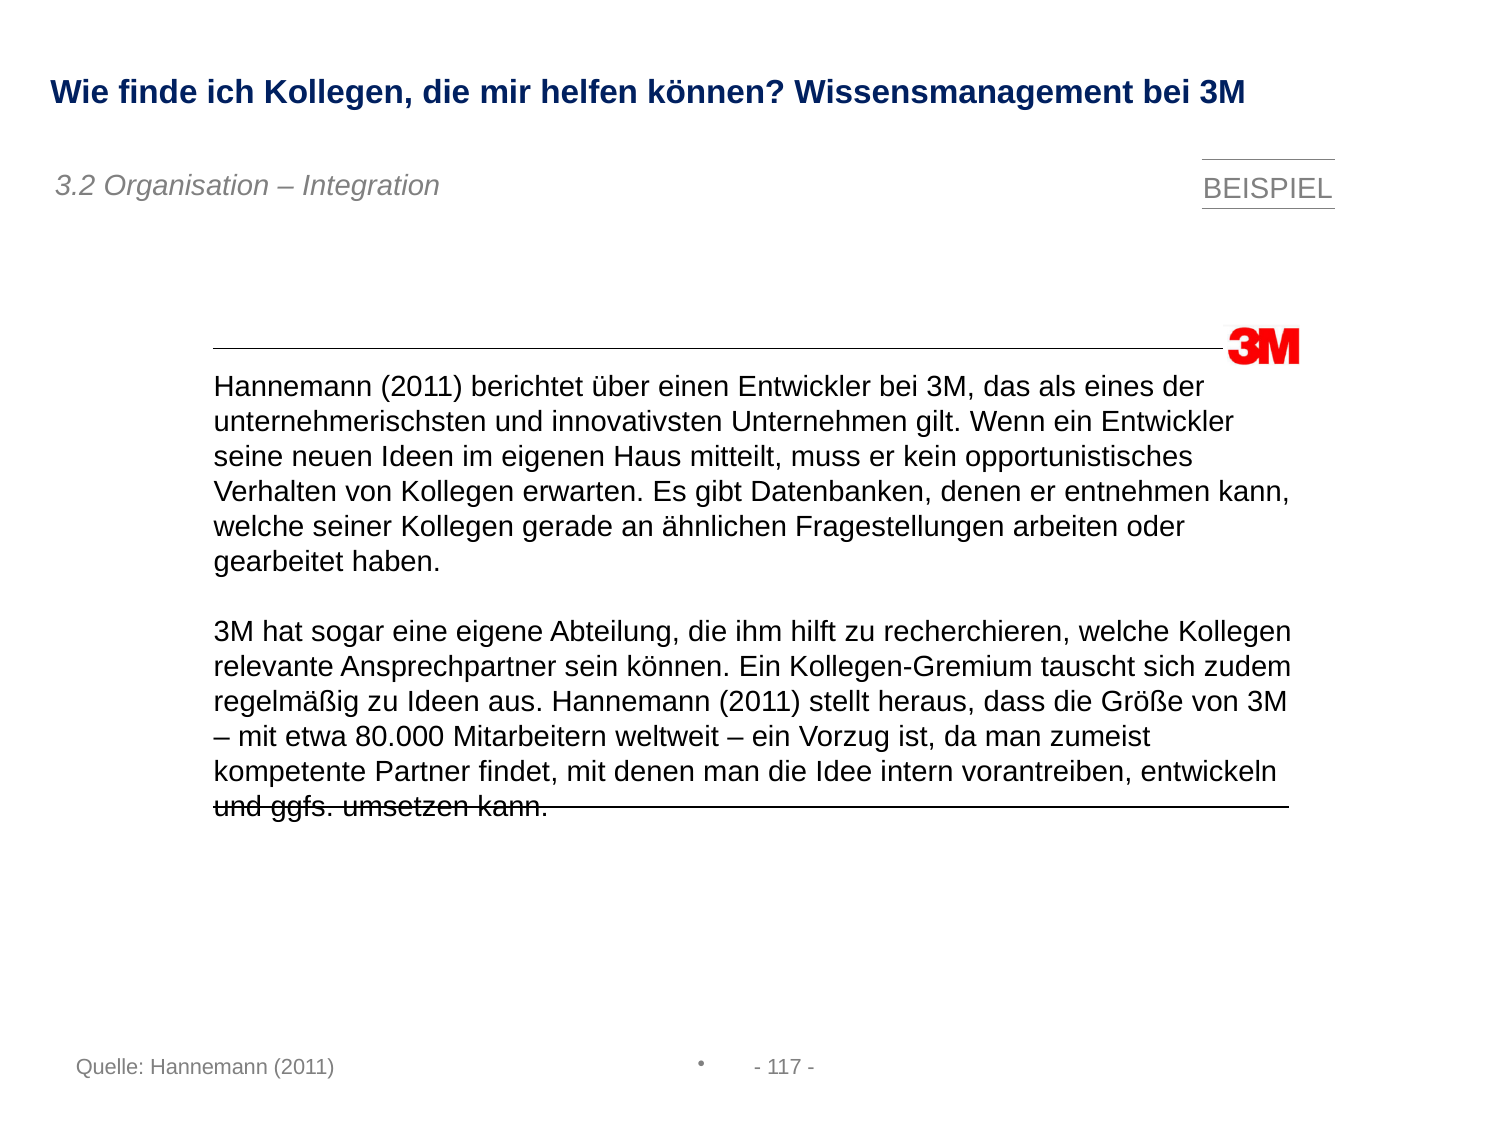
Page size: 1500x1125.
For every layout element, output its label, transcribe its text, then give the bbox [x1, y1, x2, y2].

slide_number - 117 - [599, 1045, 913, 1093]
picture [1223, 324, 1300, 368]
text_box 3.2 Organisation – Integration [40, 159, 457, 209]
text_box Quelle: Hannemann (2011) [61, 1045, 351, 1087]
text_box Hannemann (2011) berichtet über einen Entwickler bei 3M, das als eines der unternehmerischsten und innovativsten Unternehmen gilt. Wenn ein Entwickler seine neuen Ideen im eigenen Haus mitteilt, muss er kein opportunistisches Verhalten von Kollegen erwarten. Es gibt Datenbanken, denen er entnehmen kann, welche seiner Kollegen gerade an ähnlichen Fragestellungen arbeiten oder gearbeitet haben. 3M hat sogar eine eigene Abteilung, die ihm hilft zu recherchieren, welche Kollegen relevante Ansprechpartner sein können. Ein Kollegen-Gremium tauscht sich zudem regelmäßig zu Ideen aus. Hannemann (2011) stellt heraus, dass die Größe von 3M – mit etwa 80.000 Mitarbeitern weltweit – ein Vorzug ist, da man zumeist kompetente Partner findet, mit denen man die Idee intern vorantreiben, entwickeln und ggfs. umsetzen kann. [198, 359, 1324, 830]
text_box Wie finde ich Kollegen, die mir helfen können? Wissensmanagement bei 3M [35, 63, 1433, 118]
text_box BEISPIEL [1188, 161, 1349, 212]
